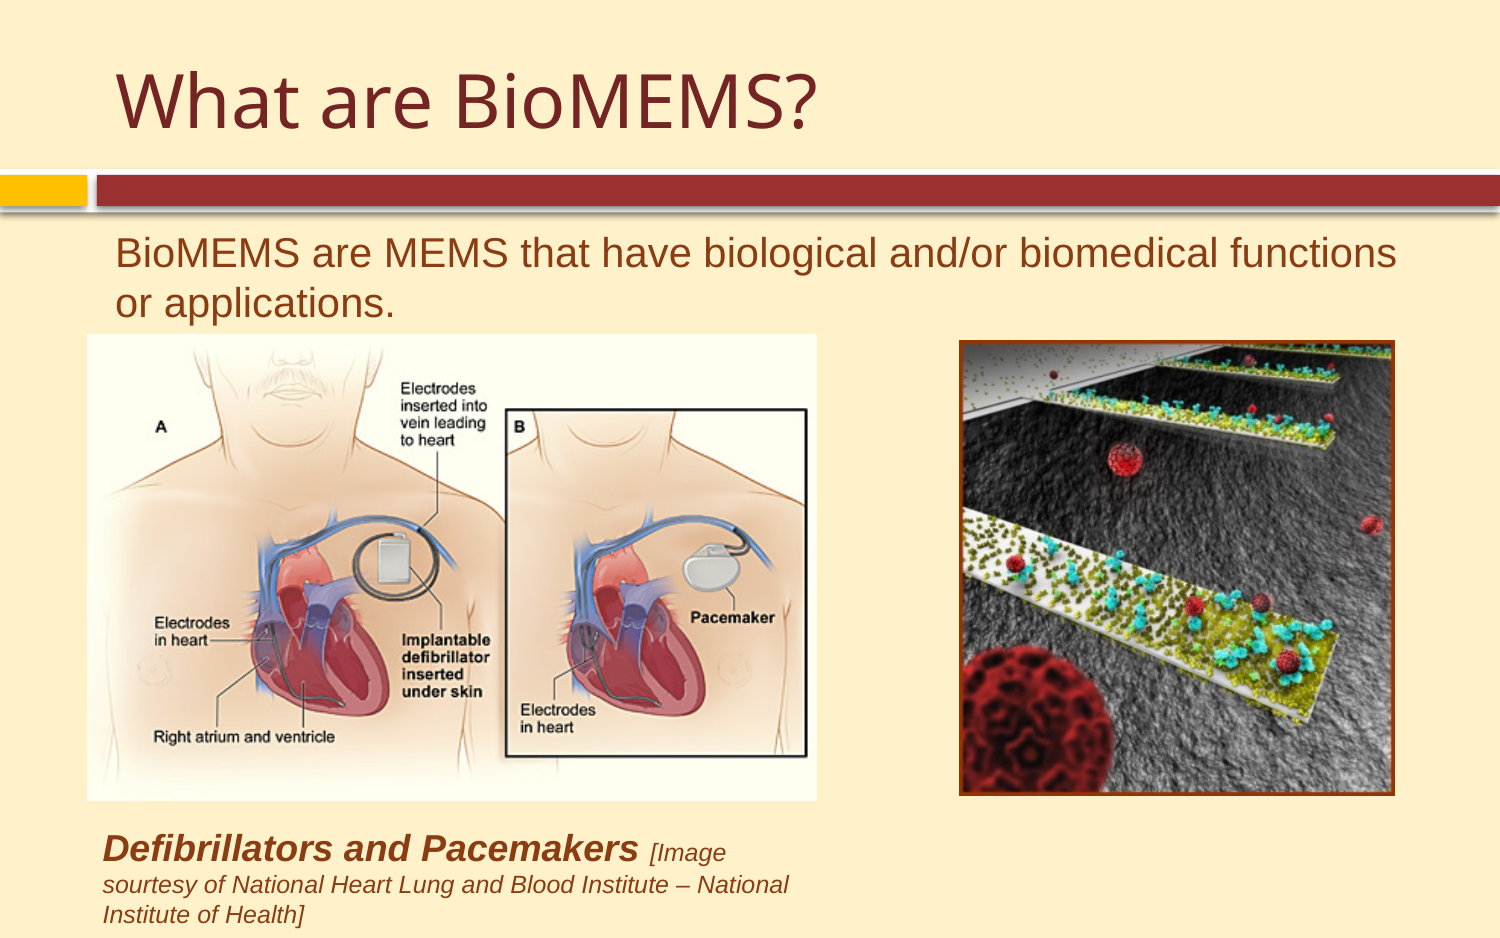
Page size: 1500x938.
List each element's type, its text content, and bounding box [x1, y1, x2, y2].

list BioMEMS are MEMS that have biological and/or biomedical functions or applications. [100, 218, 1438, 369]
title What are BioMEMS? [100, 31, 1438, 167]
text_box Defibrillators and Pacemakers [Image sourtesy of National Heart Lung and Blood Institute – National Institute of Health] [87, 816, 838, 936]
picture [958, 340, 1395, 797]
picture [87, 334, 817, 802]
